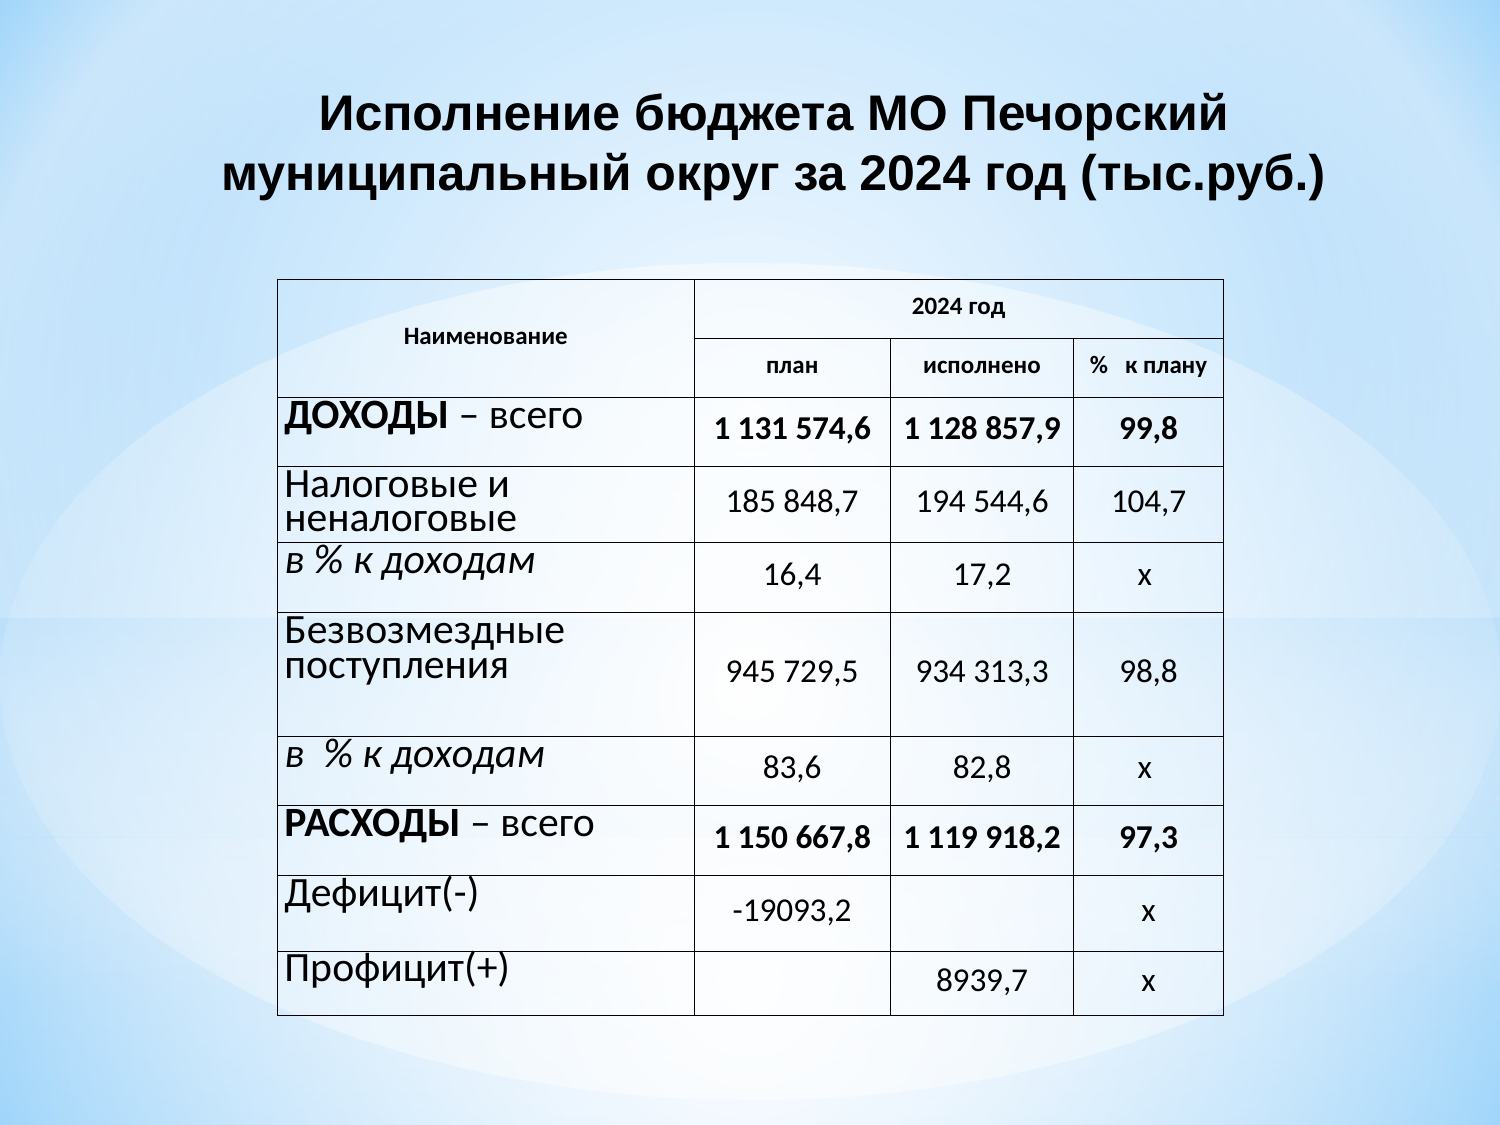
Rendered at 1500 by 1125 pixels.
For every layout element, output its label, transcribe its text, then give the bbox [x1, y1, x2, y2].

table_cell 934 313,3 [891, 613, 1073, 736]
table_cell 104,7 [1074, 467, 1223, 542]
table_cell х [1074, 876, 1223, 951]
table_cell 185 848,7 [695, 467, 890, 542]
table_cell 98,8 [1074, 613, 1223, 736]
table_cell 8939,7 [891, 952, 1073, 1015]
table_cell Профицит(+) [278, 952, 694, 1015]
table_header Наименование [278, 280, 694, 397]
table_cell х [1074, 543, 1223, 612]
text_box Исполнение бюджета МО Печорский муниципальный округ за 2024 год (тыс.руб.) [147, 30, 1400, 208]
table_cell план [695, 339, 890, 397]
table_cell х [1074, 737, 1223, 805]
table_cell 1 119 918,2 [891, 806, 1073, 875]
table_cell 83,6 [695, 737, 890, 805]
table_cell Дефицит(-) [278, 876, 694, 951]
table_cell РАСХОДЫ – всего [278, 806, 694, 875]
table_cell [891, 876, 1073, 951]
table_cell 194 544,6 [891, 467, 1073, 542]
table_cell 1 131 574,6 [695, 398, 890, 466]
table_cell 1 150 667,8 [695, 806, 890, 875]
table_cell исполнено [891, 339, 1073, 397]
table_cell Налоговые и неналоговые [278, 467, 694, 542]
table_cell в % к доходам [278, 737, 694, 805]
table_cell х [1074, 952, 1223, 1015]
table_cell ДОХОДЫ – всего [278, 398, 694, 466]
table_cell в % к доходам [278, 543, 694, 612]
table_cell % к плану [1074, 339, 1223, 397]
table_cell 16,4 [695, 543, 890, 612]
table_cell 97,3 [1074, 806, 1223, 875]
table_cell Безвозмездные поступления [278, 613, 694, 736]
table_cell -19093,2 [695, 876, 890, 951]
table_cell 945 729,5 [695, 613, 890, 736]
table_header 2024 год [695, 280, 1223, 338]
table_cell [695, 952, 890, 1015]
table_cell 17,2 [891, 543, 1073, 612]
table_cell 99,8 [1074, 398, 1223, 466]
table_cell 82,8 [891, 737, 1073, 805]
table_cell 1 128 857,9 [891, 398, 1073, 466]
